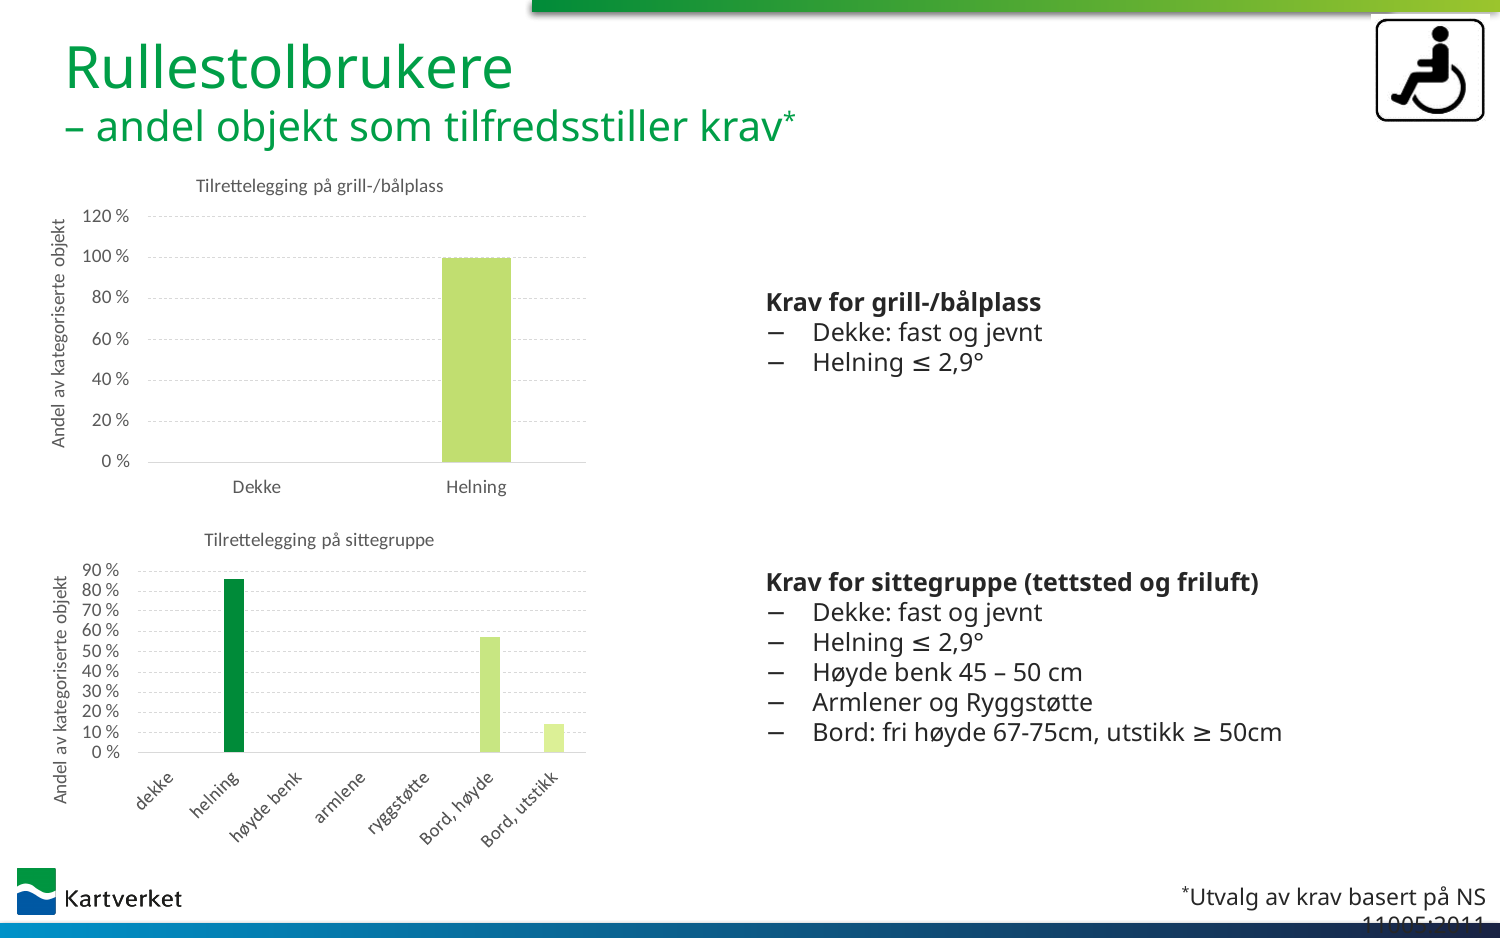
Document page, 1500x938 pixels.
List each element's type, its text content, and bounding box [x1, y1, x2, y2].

picture [1371, 13, 1491, 127]
text_box *Utvalg av krav basert på NS 11005:2011 [1068, 873, 1500, 938]
text_box Krav for grill-/bålplass Dekke: fast og jevnt Helning ≤ 2,9° [750, 279, 1452, 384]
picture [41, 166, 597, 505]
picture [41, 520, 597, 859]
text_box Krav for sittegruppe (tettsted og friluft) Dekke: fast og jevnt Helning ≤ 2,9° Høyde benk 45 – 50 cm Armlener og Ryggstøtte Bord: fri høyde 67-75cm, utstikk ≥ 50cm [750, 559, 1500, 754]
text_box Rullestolbrukere – andel objekt som tilfredsstiller krav* [49, 14, 1431, 158]
